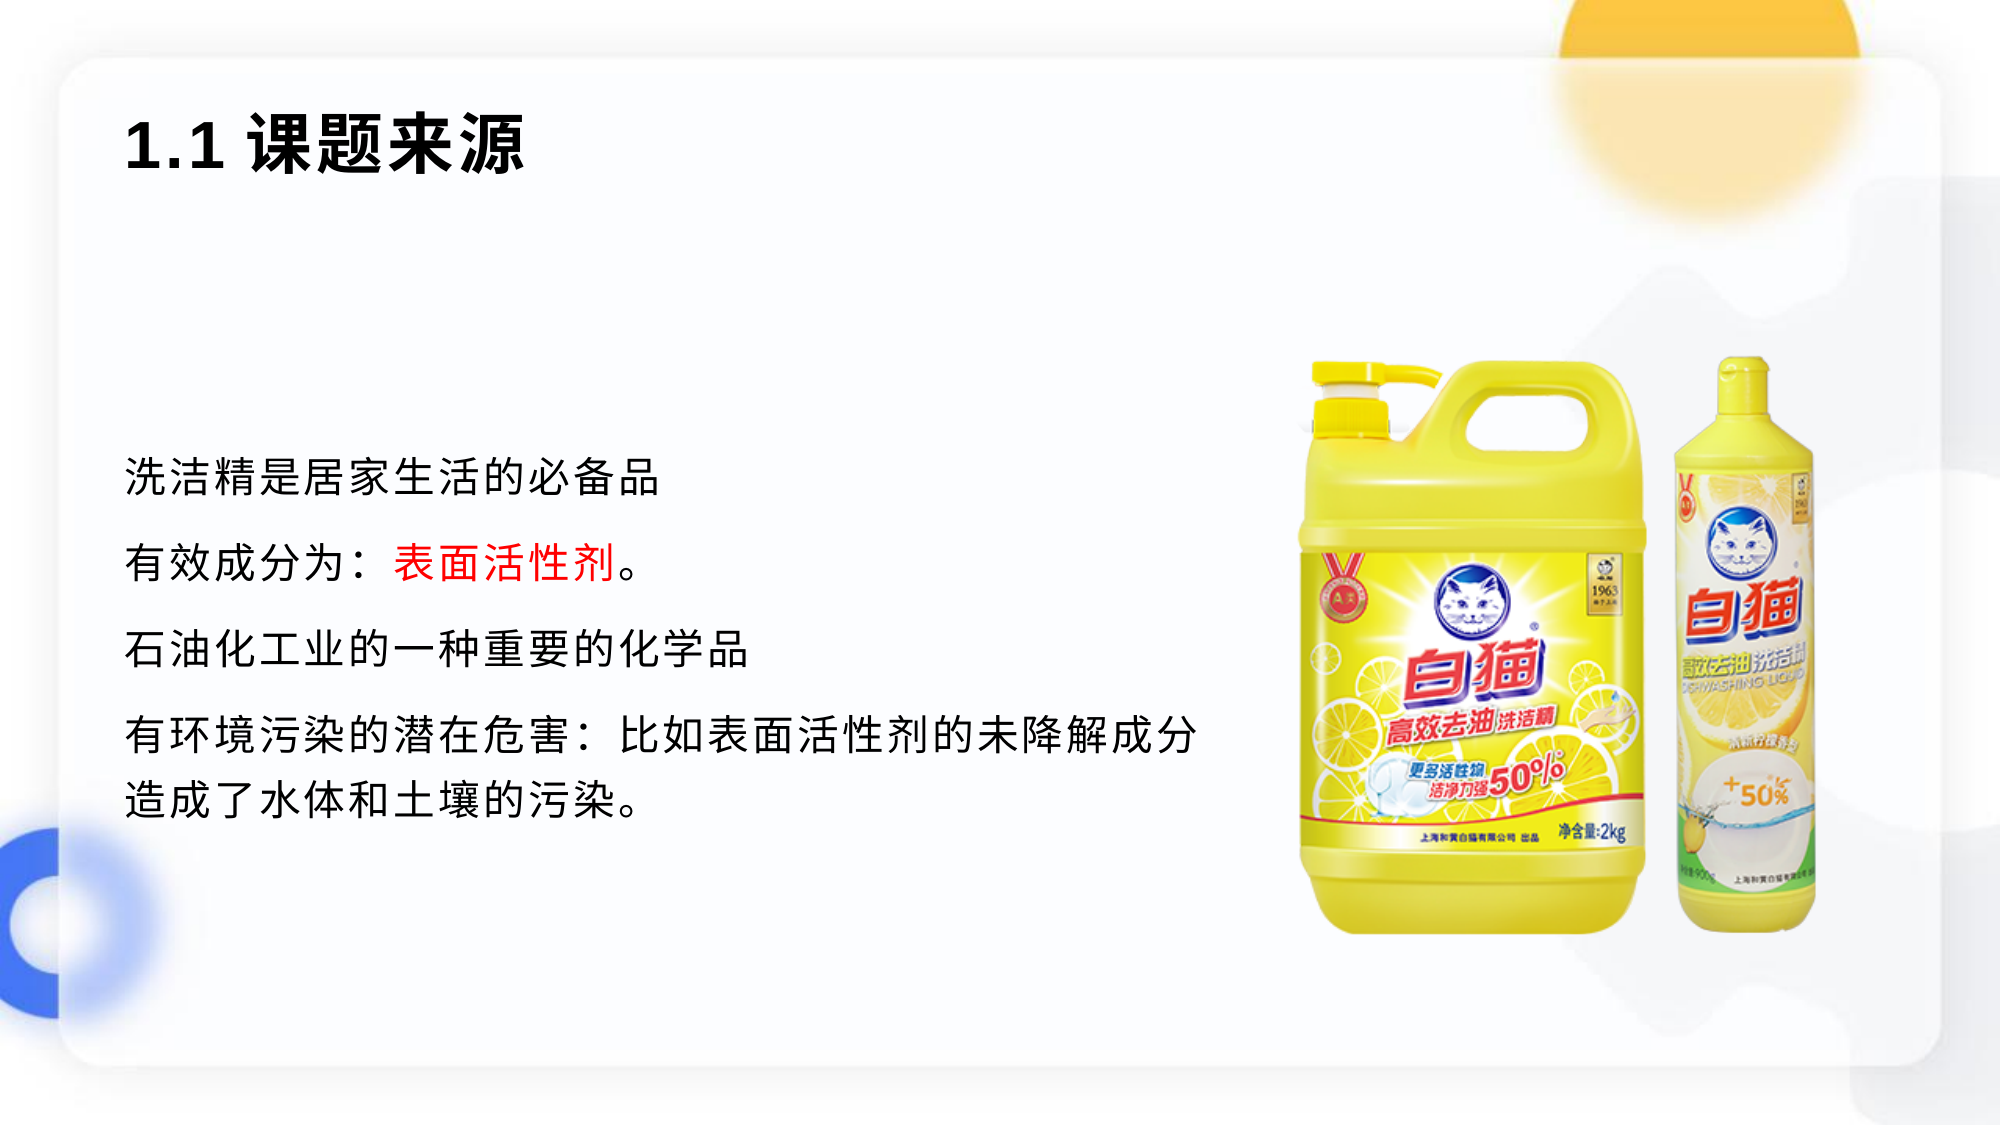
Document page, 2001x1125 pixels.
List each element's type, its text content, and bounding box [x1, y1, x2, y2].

title 1.1课题来源 [109, 106, 1891, 179]
picture [0, 0, 2000, 1125]
list 洗洁精是居家生活的必备品 有效成分为：表面活性剂。 石油化工业的一种重要的化学品 有环境污染的潜在危害：比如表面活性剂的未降解成分造成了水体和土壤的污染。 [109, 218, 1241, 1041]
